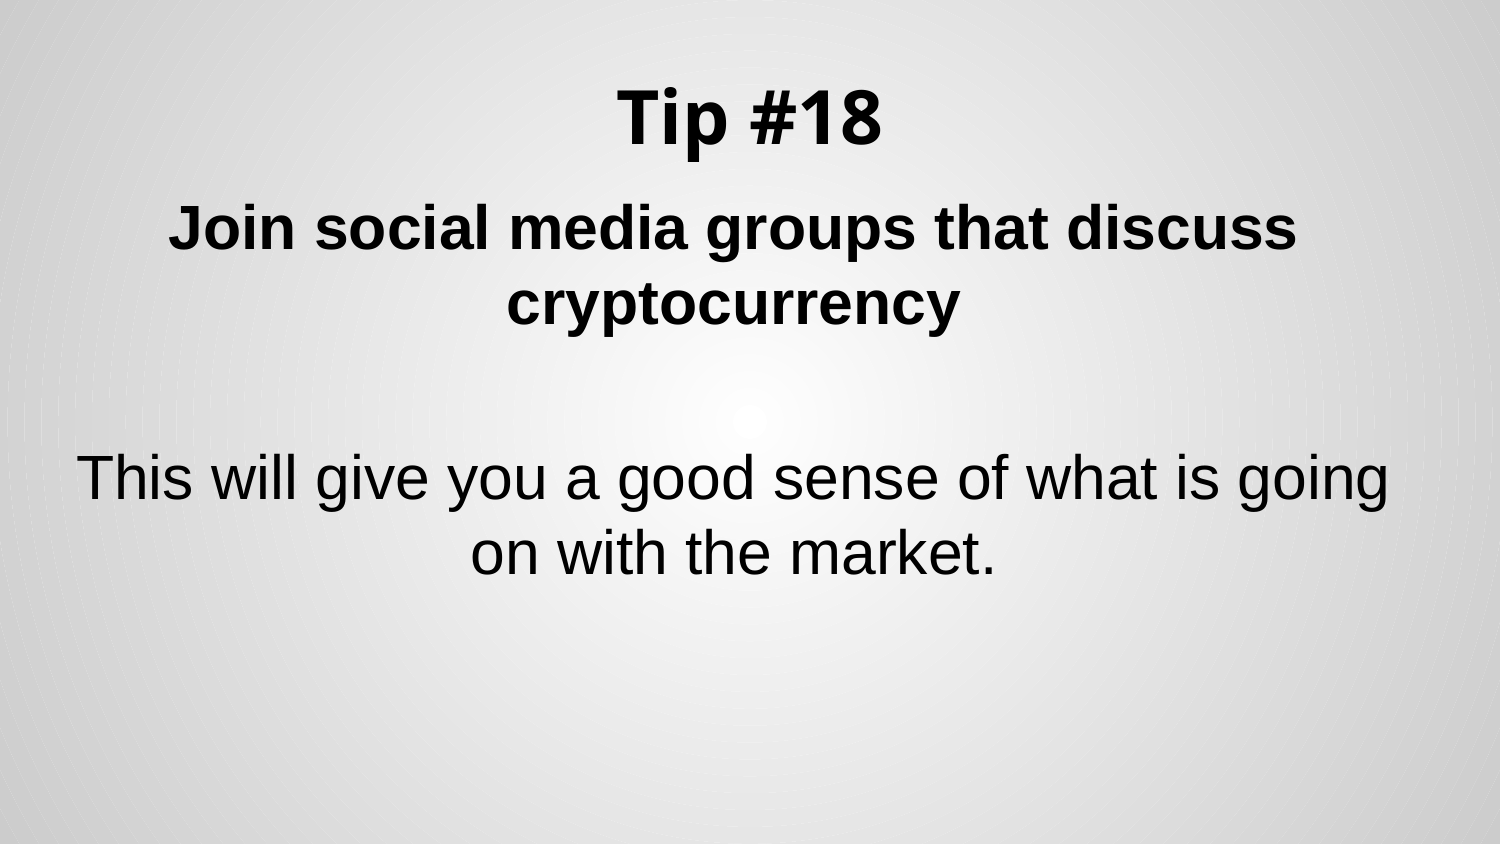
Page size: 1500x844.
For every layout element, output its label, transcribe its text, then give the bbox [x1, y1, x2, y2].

title Tip #18 [75, 33, 1425, 175]
list Join social media groups that discuss cryptocurrency This will give you a good sense of what is going on with the market. [59, 84, 1410, 758]
